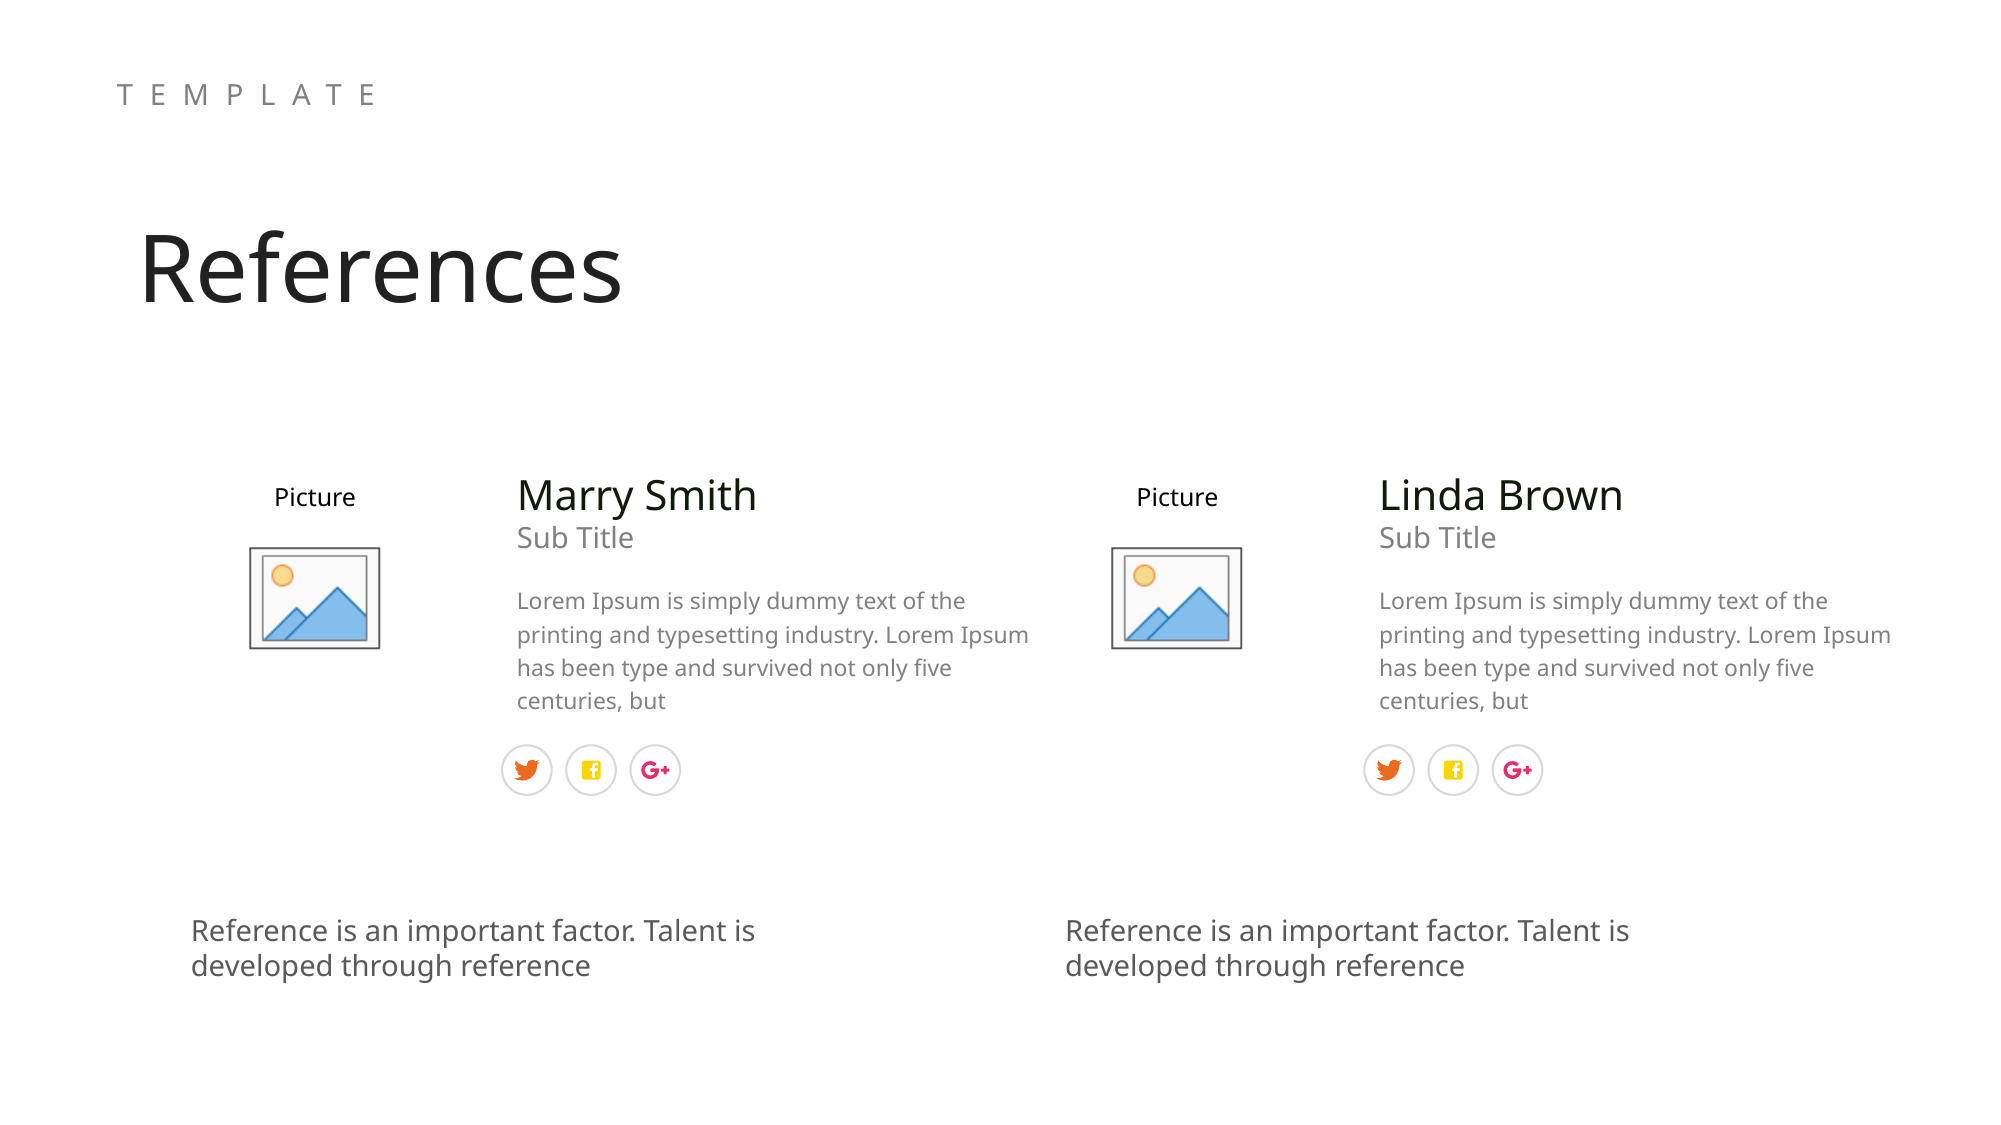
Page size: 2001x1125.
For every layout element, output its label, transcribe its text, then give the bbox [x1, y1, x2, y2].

text_box Marry Smith [502, 460, 817, 526]
text_box Reference is an important factor. Talent is developed through reference [1050, 904, 1729, 990]
text_box Sub Title [1364, 512, 1737, 562]
text_box Lorem Ipsum is simply dummy text of the printing and typesetting industry. Lorem Ipsum has been type and survived not only five centuries, but [502, 573, 1053, 722]
picture [1053, 474, 1302, 723]
text_box Linda Brown [1364, 460, 1680, 526]
text_box References [122, 201, 1032, 329]
text_box Reference is an important factor. Talent is developed through reference [175, 904, 854, 990]
picture [191, 474, 440, 723]
text_box Lorem Ipsum is simply dummy text of the printing and typesetting industry. Lorem Ipsum has been type and survived not only five centuries, but [1364, 573, 1932, 722]
text_box TEMPLATE [102, 68, 670, 119]
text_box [1364, 745, 1543, 795]
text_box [502, 745, 681, 795]
text_box Sub Title [502, 512, 875, 562]
